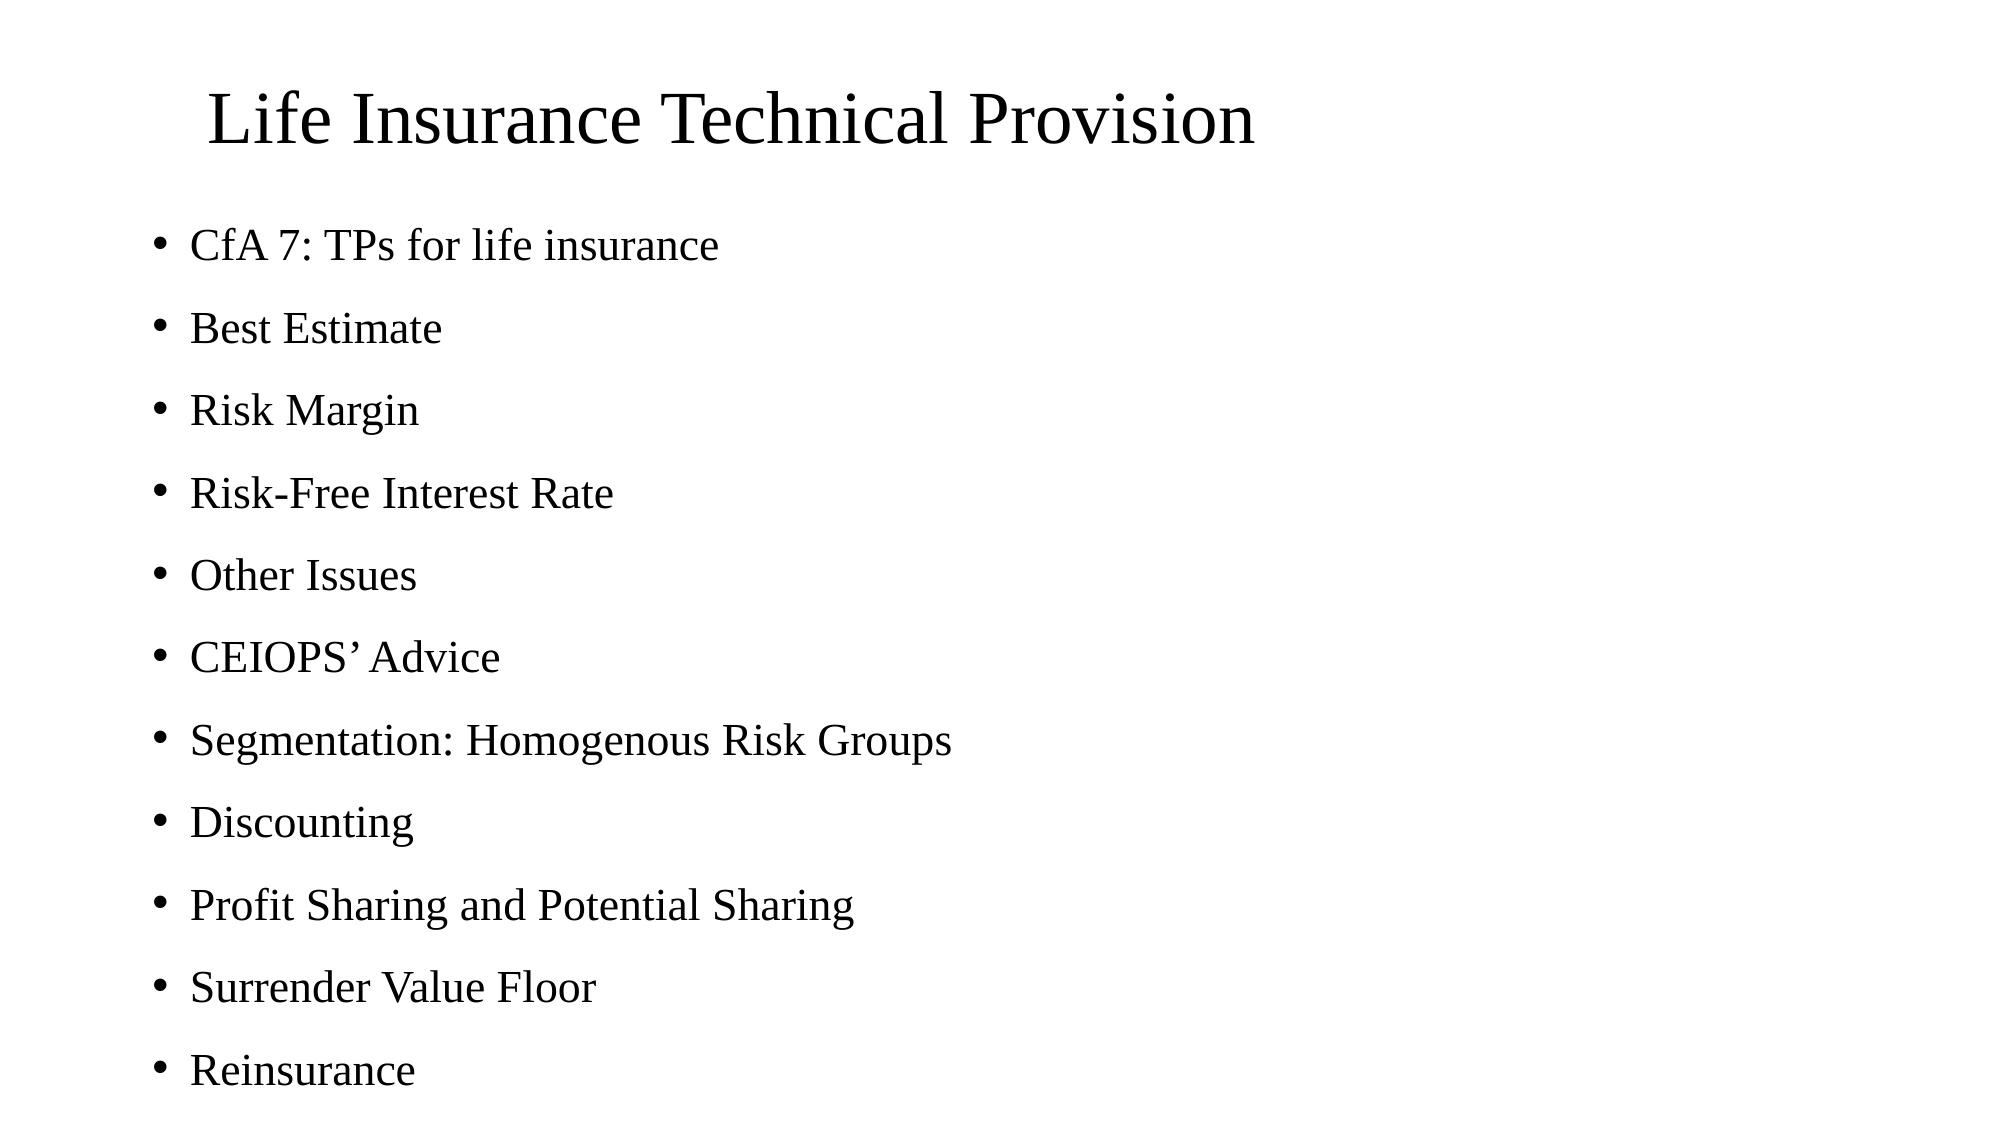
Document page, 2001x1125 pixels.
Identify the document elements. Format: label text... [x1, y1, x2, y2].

list CfA 7: TPs for life insurance Best Estimate Risk Margin Risk-Free Interest Rate Other Issues CEIOPS’ Advice Segmentation: Homogenous Risk Groups Discounting Profit Sharing and Potential Sharing Surrender Value Floor Reinsurance [137, 179, 1916, 1065]
title Life Insurance Technical Provision [192, 58, 1863, 179]
